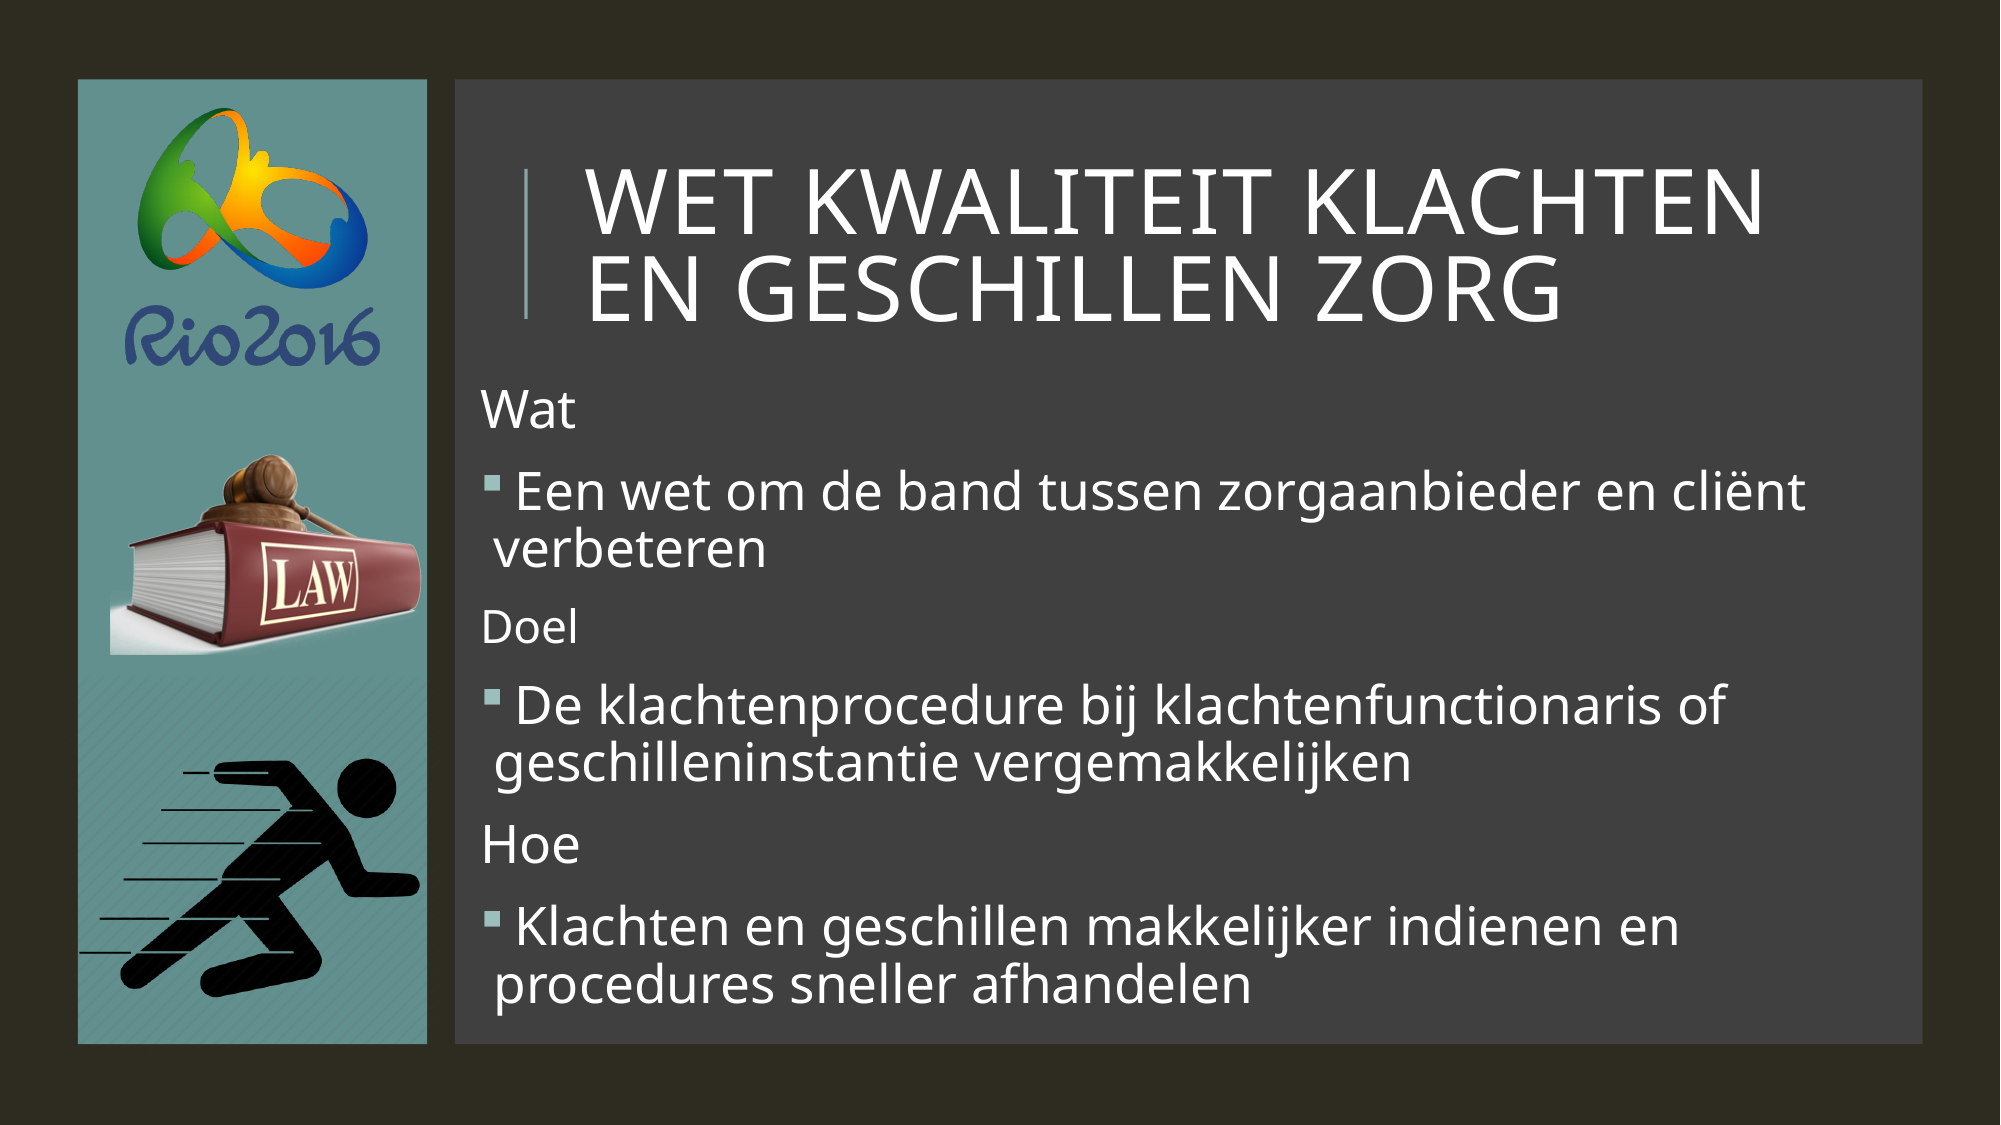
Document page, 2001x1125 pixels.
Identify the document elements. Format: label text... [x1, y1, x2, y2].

picture [61, 674, 444, 1057]
title Wet Kwaliteit klachten en geschillen zorg [569, 129, 1869, 375]
text_box [77, 78, 428, 669]
text_box [0, 0, 2000, 1125]
list Wat Een wet om de band tussen zorgaanbieder en cliënt verbeteren Doel De klachtenprocedure bij klachtenfunctionaris of geschilleninstantie vergemakkelijken Hoe Klachten en geschillen makkelijker indienen en procedures sneller afhandelen [472, 375, 1951, 1029]
text_box [453, 78, 1924, 1045]
picture [125, 107, 380, 366]
picture [110, 449, 424, 656]
